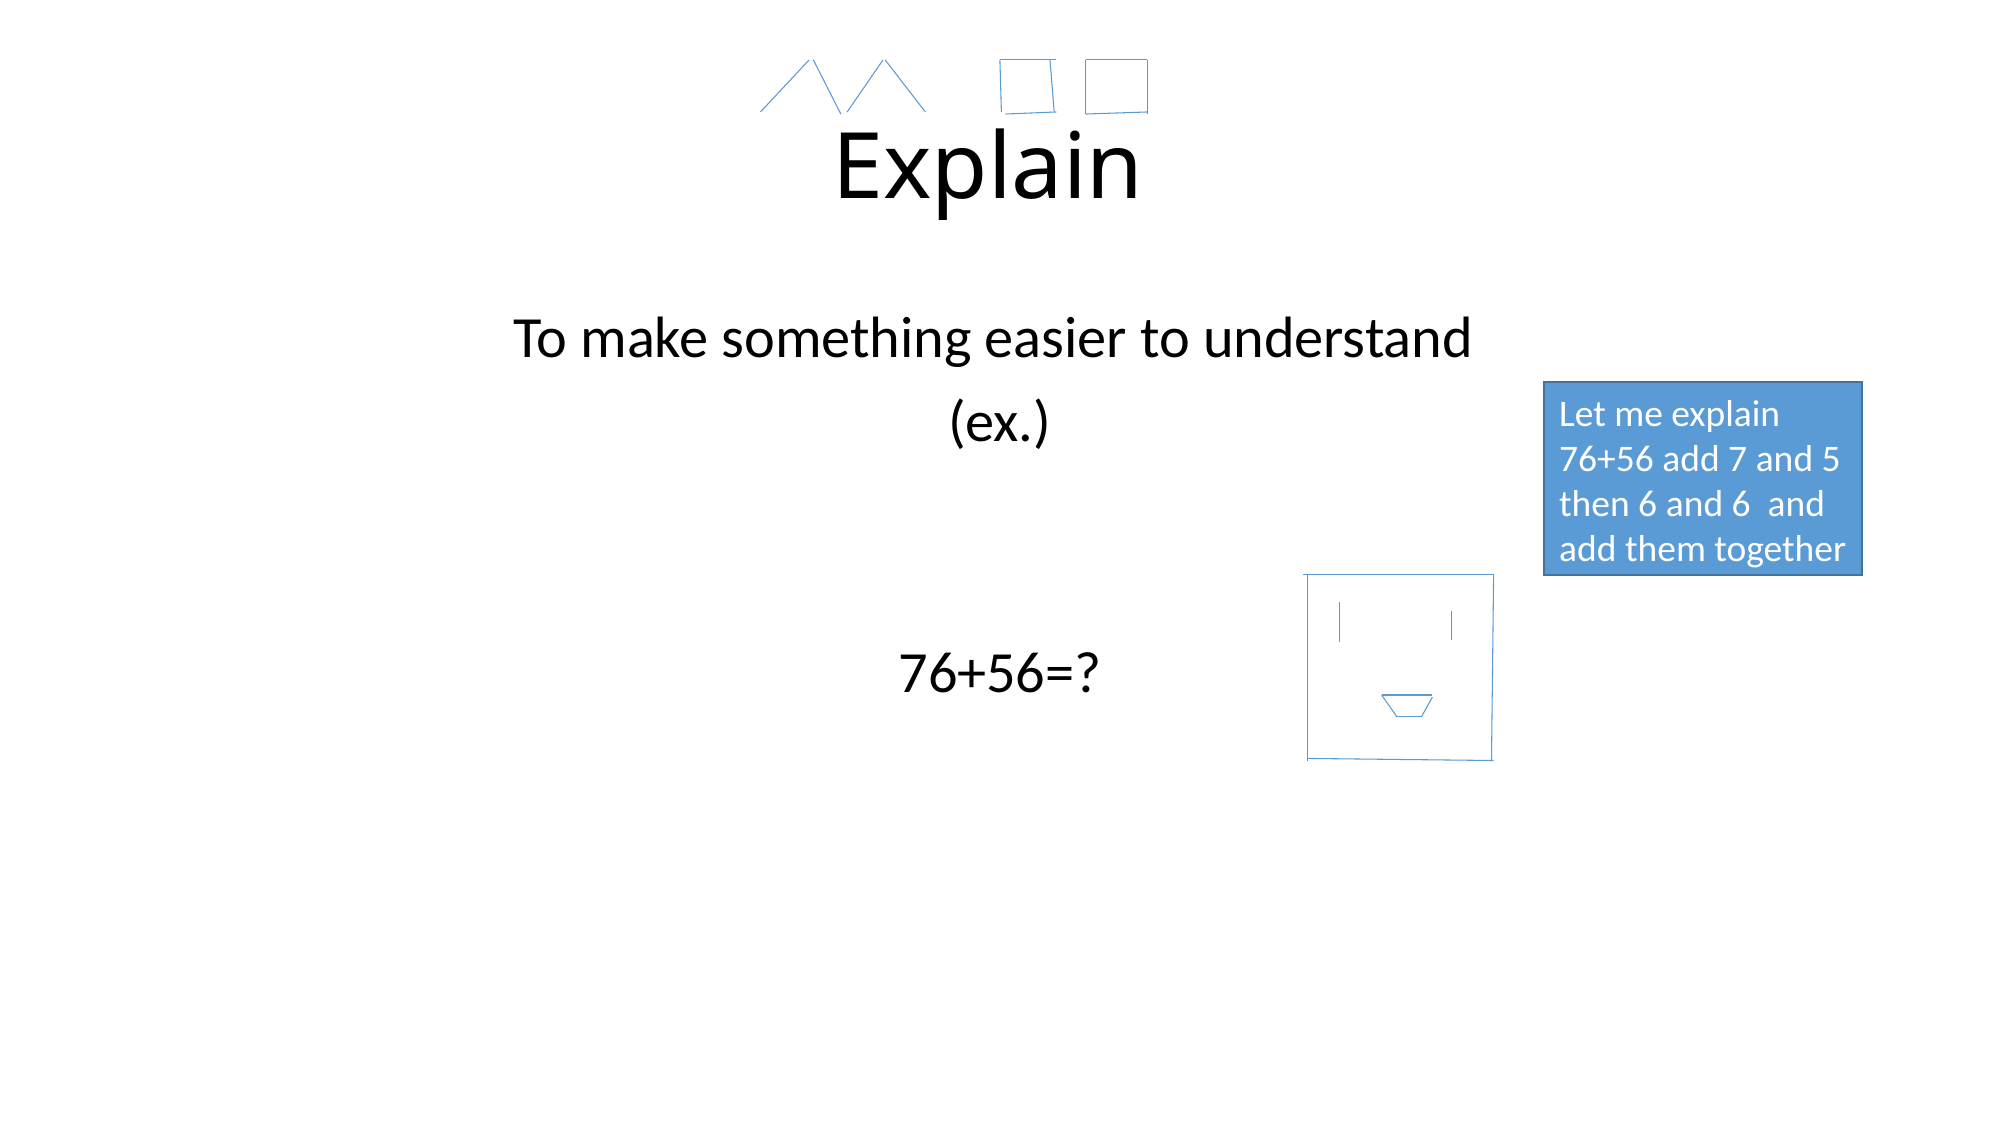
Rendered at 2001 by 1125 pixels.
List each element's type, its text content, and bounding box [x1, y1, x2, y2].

list To make something easier to understand (ex.) 76+56=? [137, 299, 1863, 1014]
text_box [1005, 111, 1057, 115]
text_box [1381, 694, 1397, 717]
text_box Let me explain 76+56 add 7 and 5 then 6 and 6 and add them together [1543, 381, 1863, 576]
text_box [760, 59, 810, 112]
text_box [1421, 697, 1433, 717]
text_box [1049, 60, 1055, 112]
title Explain [137, 59, 1863, 278]
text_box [813, 59, 841, 115]
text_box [885, 59, 926, 112]
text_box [847, 59, 884, 112]
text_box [1085, 111, 1148, 115]
